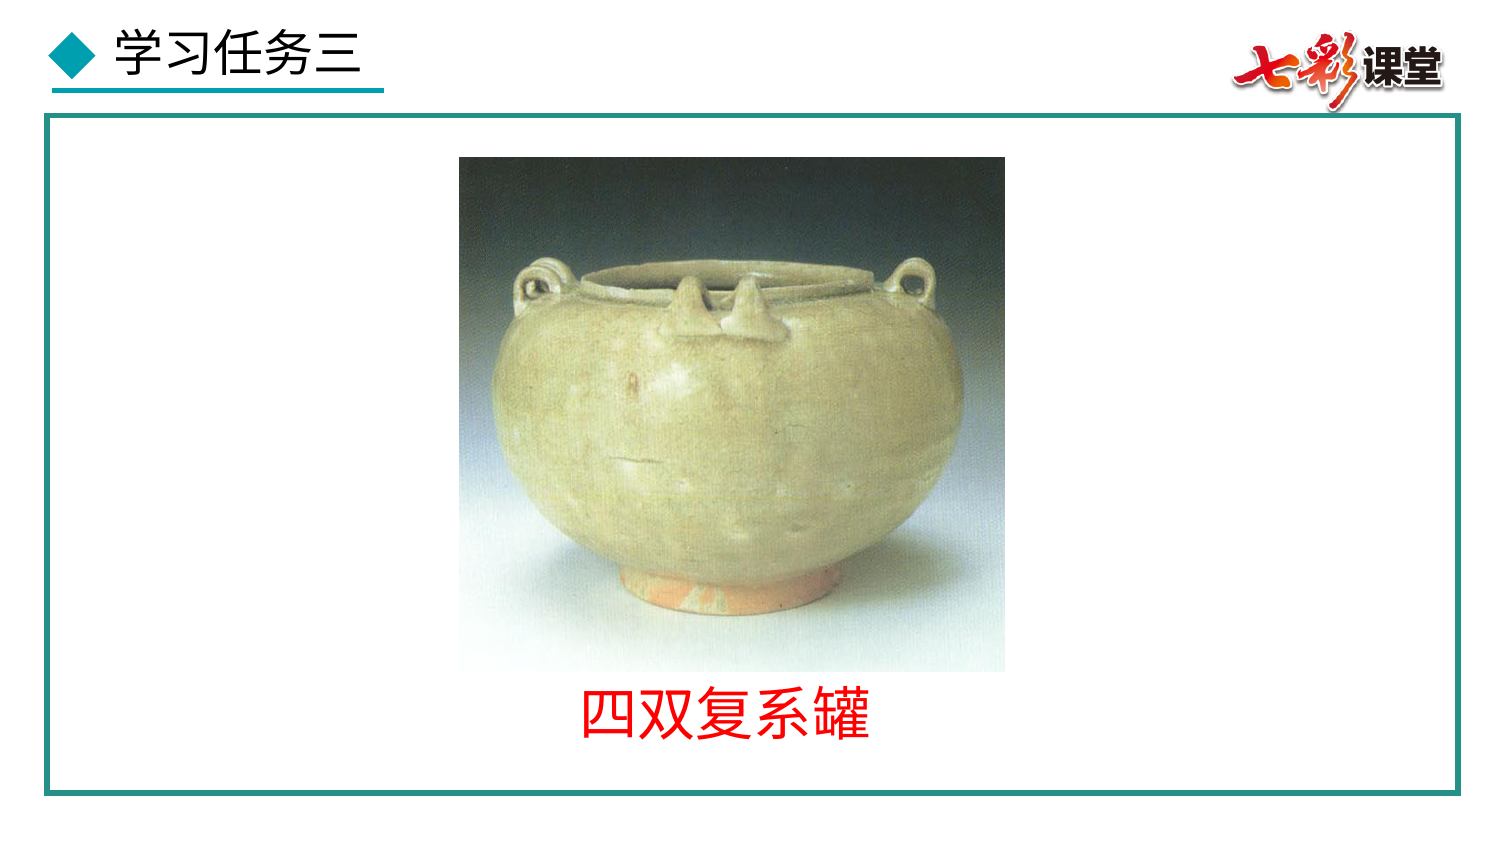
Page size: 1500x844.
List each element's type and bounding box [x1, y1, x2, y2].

picture [1228, 26, 1449, 113]
text_box [459, 156, 1006, 755]
